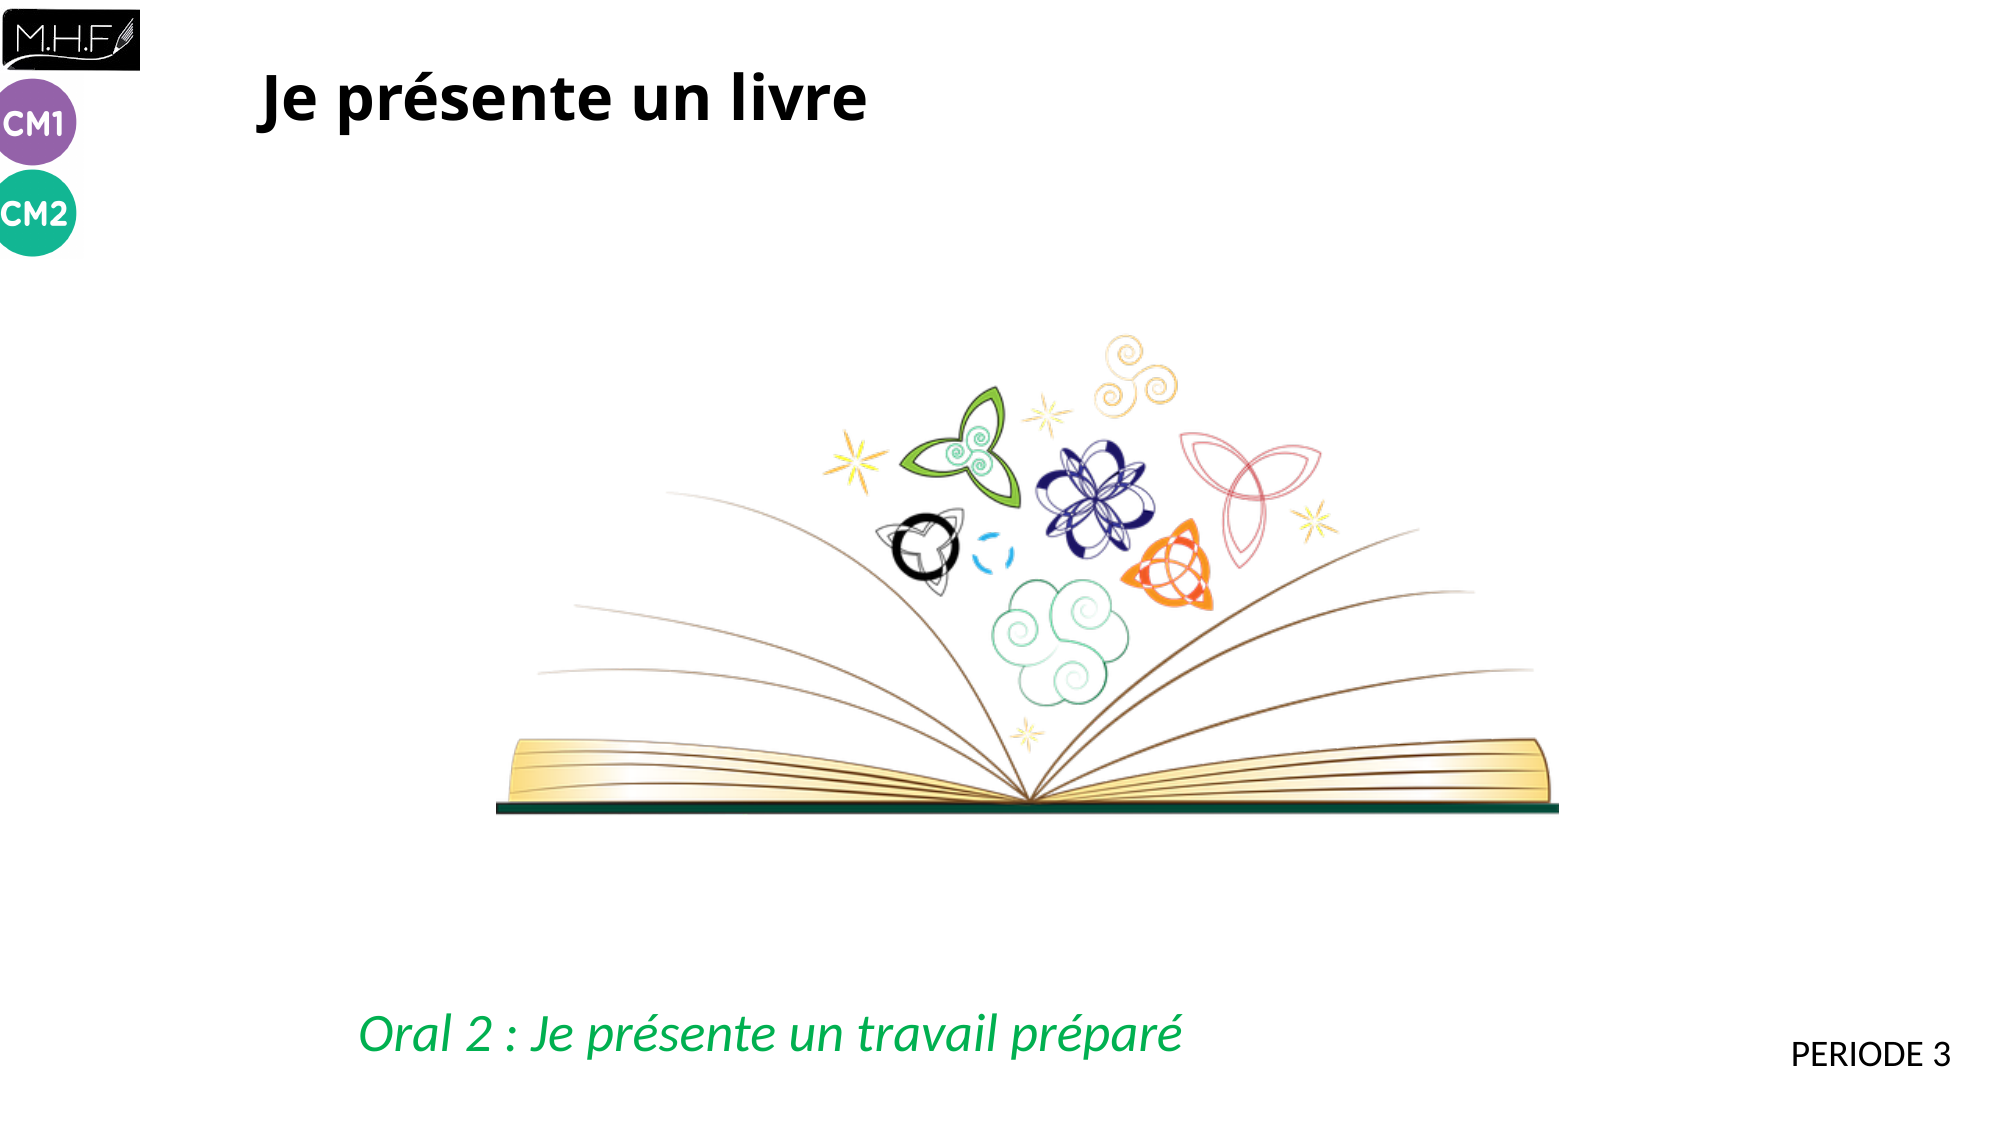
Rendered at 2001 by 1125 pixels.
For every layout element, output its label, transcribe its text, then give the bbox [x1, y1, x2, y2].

picture [496, 309, 1559, 841]
title Je présente un livre [245, 34, 890, 167]
picture [0, 7, 140, 259]
text_box Oral 2 : Je présente un travail préparé [343, 965, 1205, 1108]
text_box PERIODE 3 [1362, 1021, 1967, 1082]
